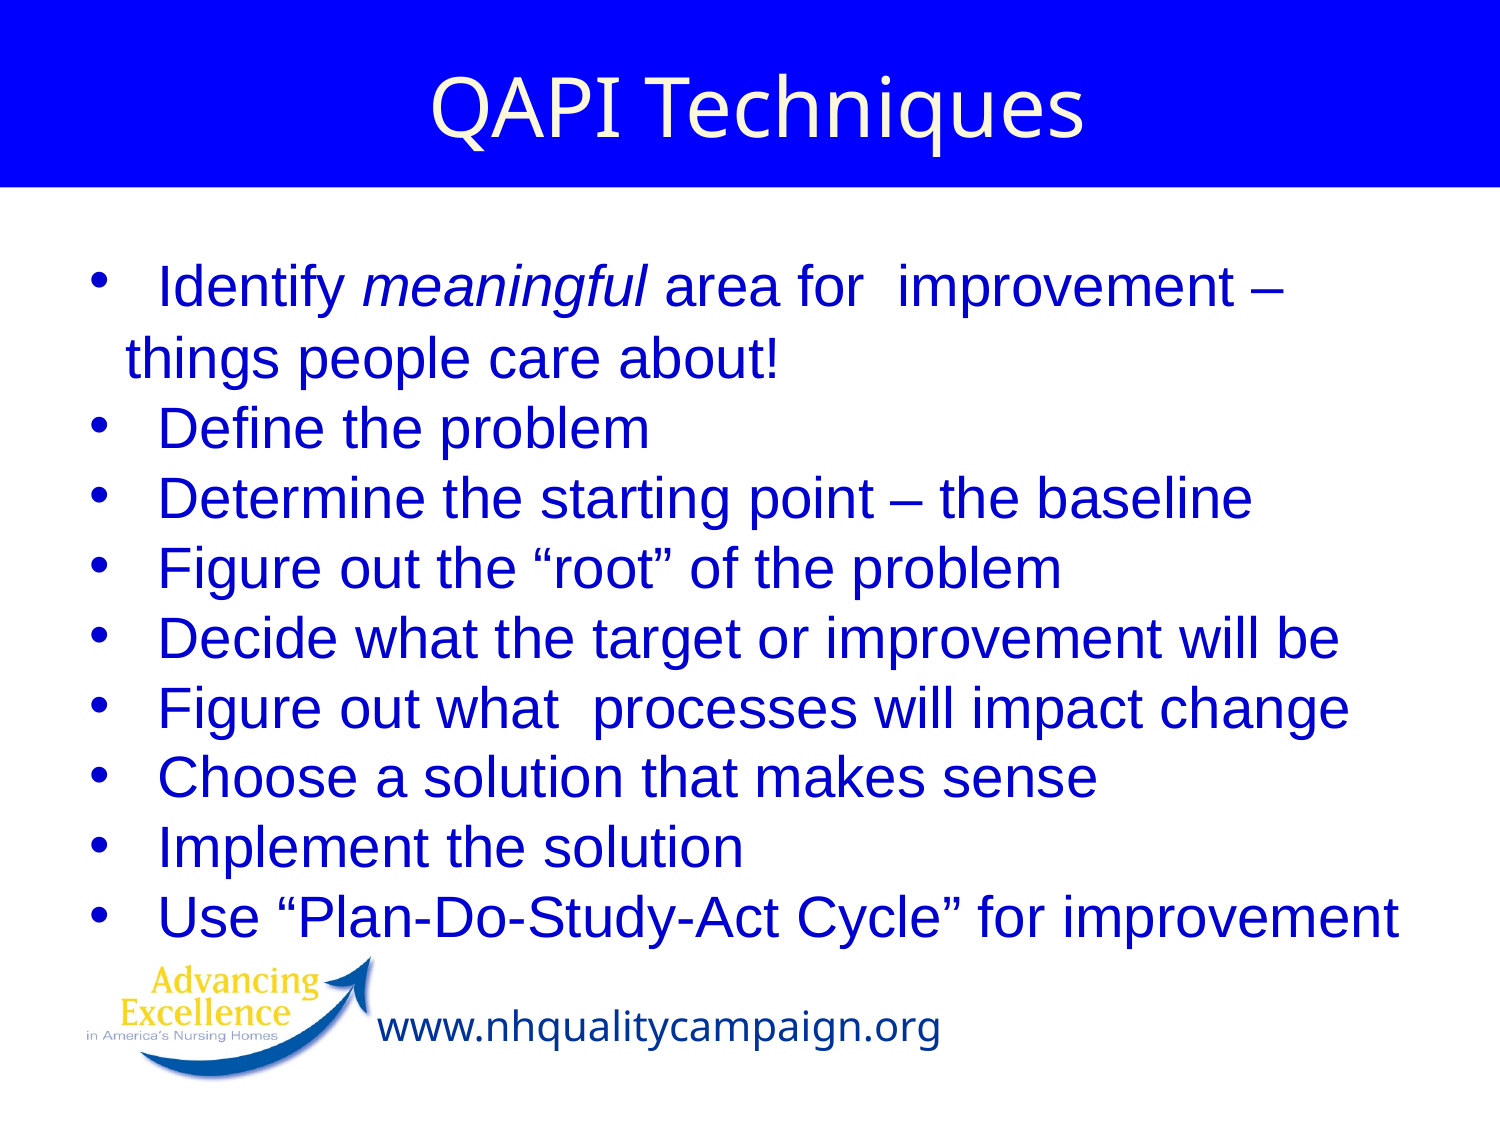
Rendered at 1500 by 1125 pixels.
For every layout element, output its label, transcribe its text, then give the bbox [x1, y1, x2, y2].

text_box www.nhqualitycampaign.org [379, 999, 949, 1051]
title QAPI Techniques [0, 0, 1500, 188]
text_box Identify meaningful area for improvement – things people care about! Define the problem Determine the starting point – the baseline Figure out the “root” of the problem Decide what the target or improvement will be Figure out what processes will impact change Choose a solution that makes sense Implement the solution Use “Plan-Do-Study-Act Cycle” for improvement Monitor [74, 162, 1438, 988]
picture [87, 954, 376, 1084]
